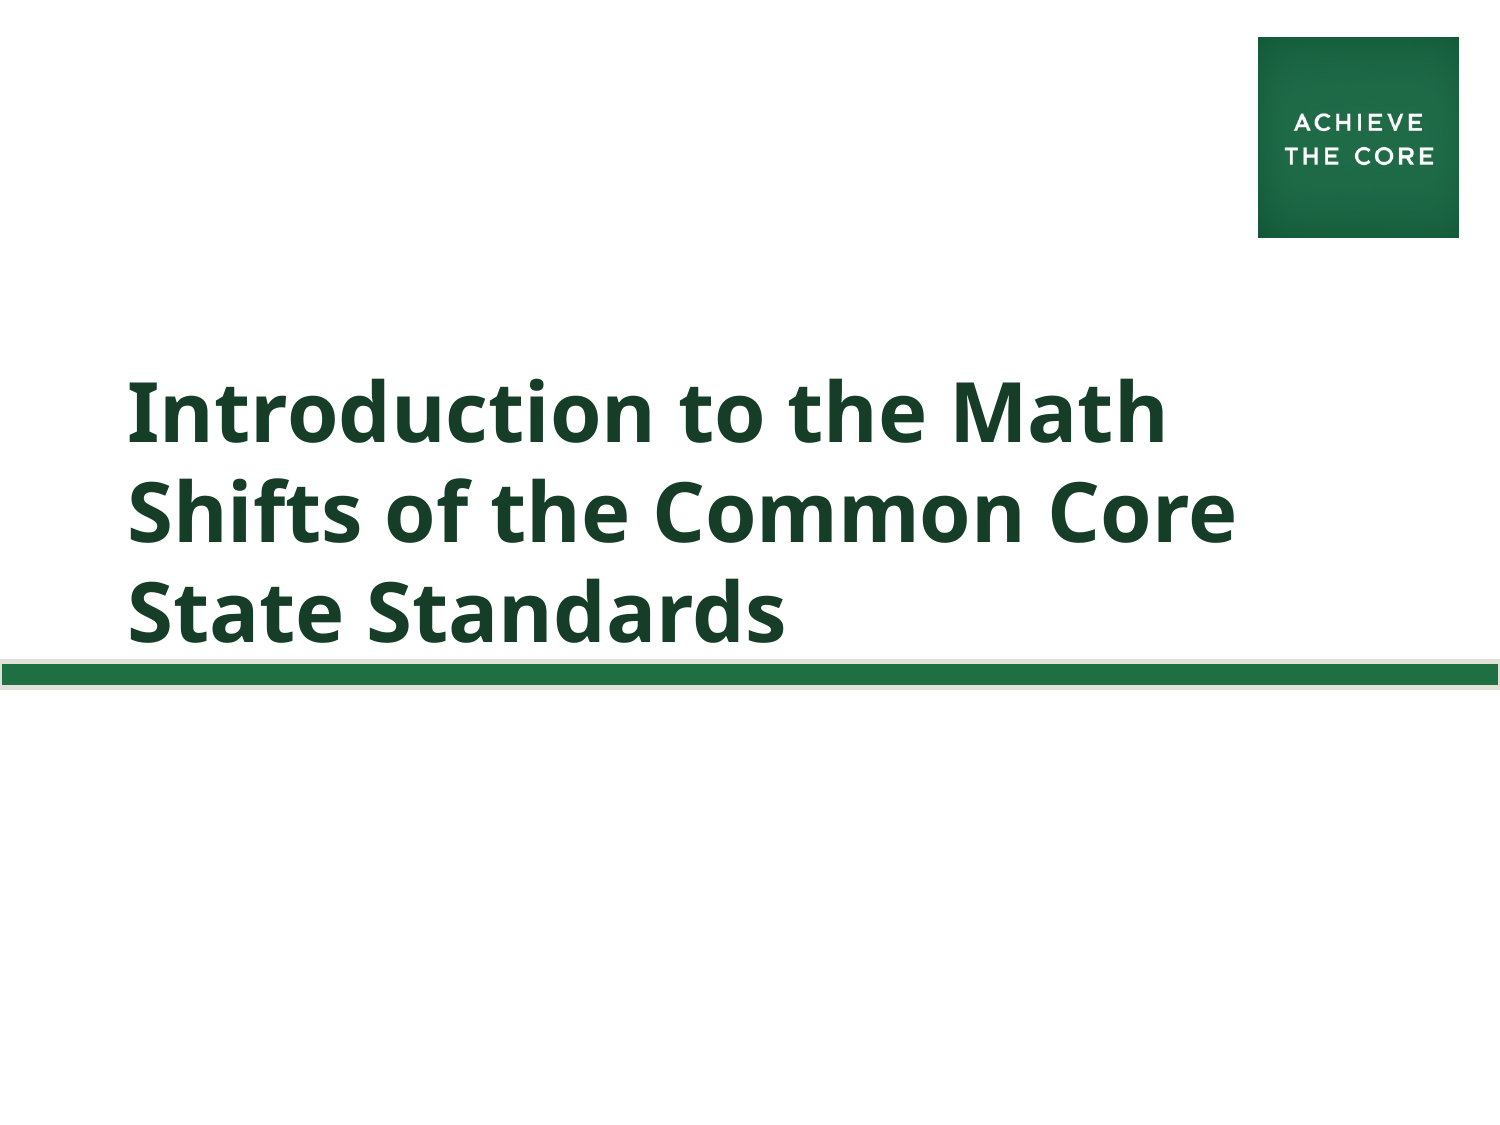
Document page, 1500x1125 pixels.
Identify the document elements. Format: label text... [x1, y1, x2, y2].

picture [1258, 37, 1459, 238]
title Introduction to the Math Shifts of the Common Core State Standards [112, 351, 1375, 667]
